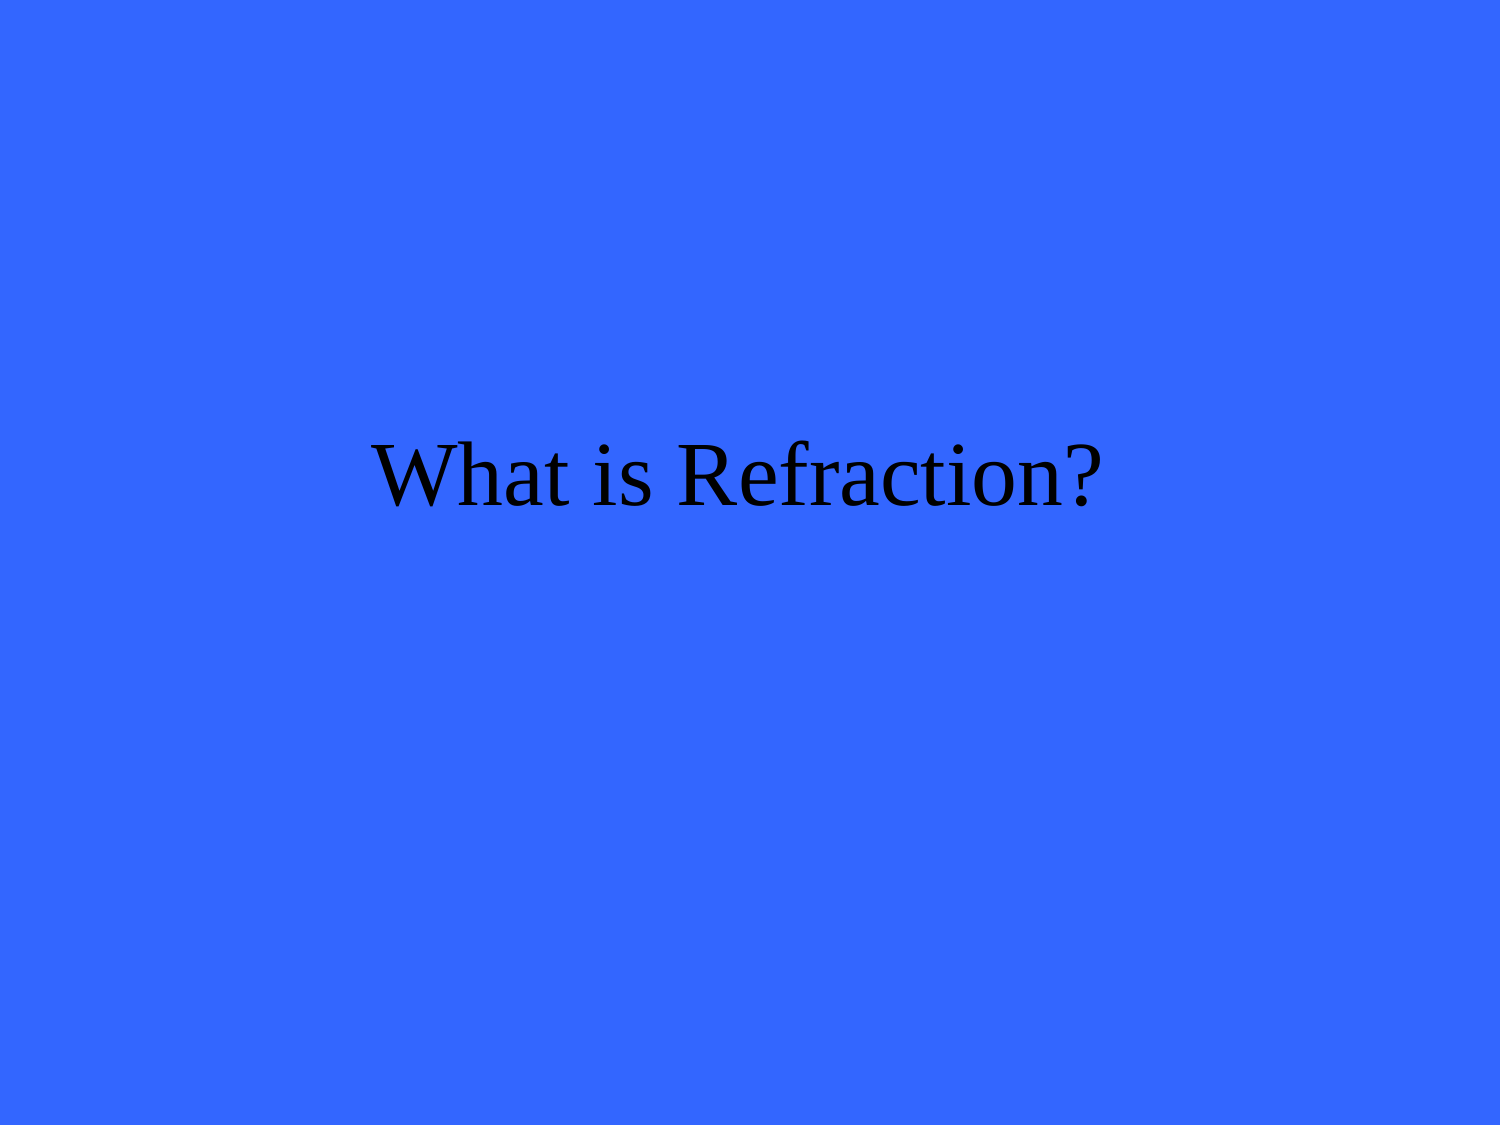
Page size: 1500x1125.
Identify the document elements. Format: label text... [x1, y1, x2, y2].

title What is Refraction? [112, 374, 1388, 563]
